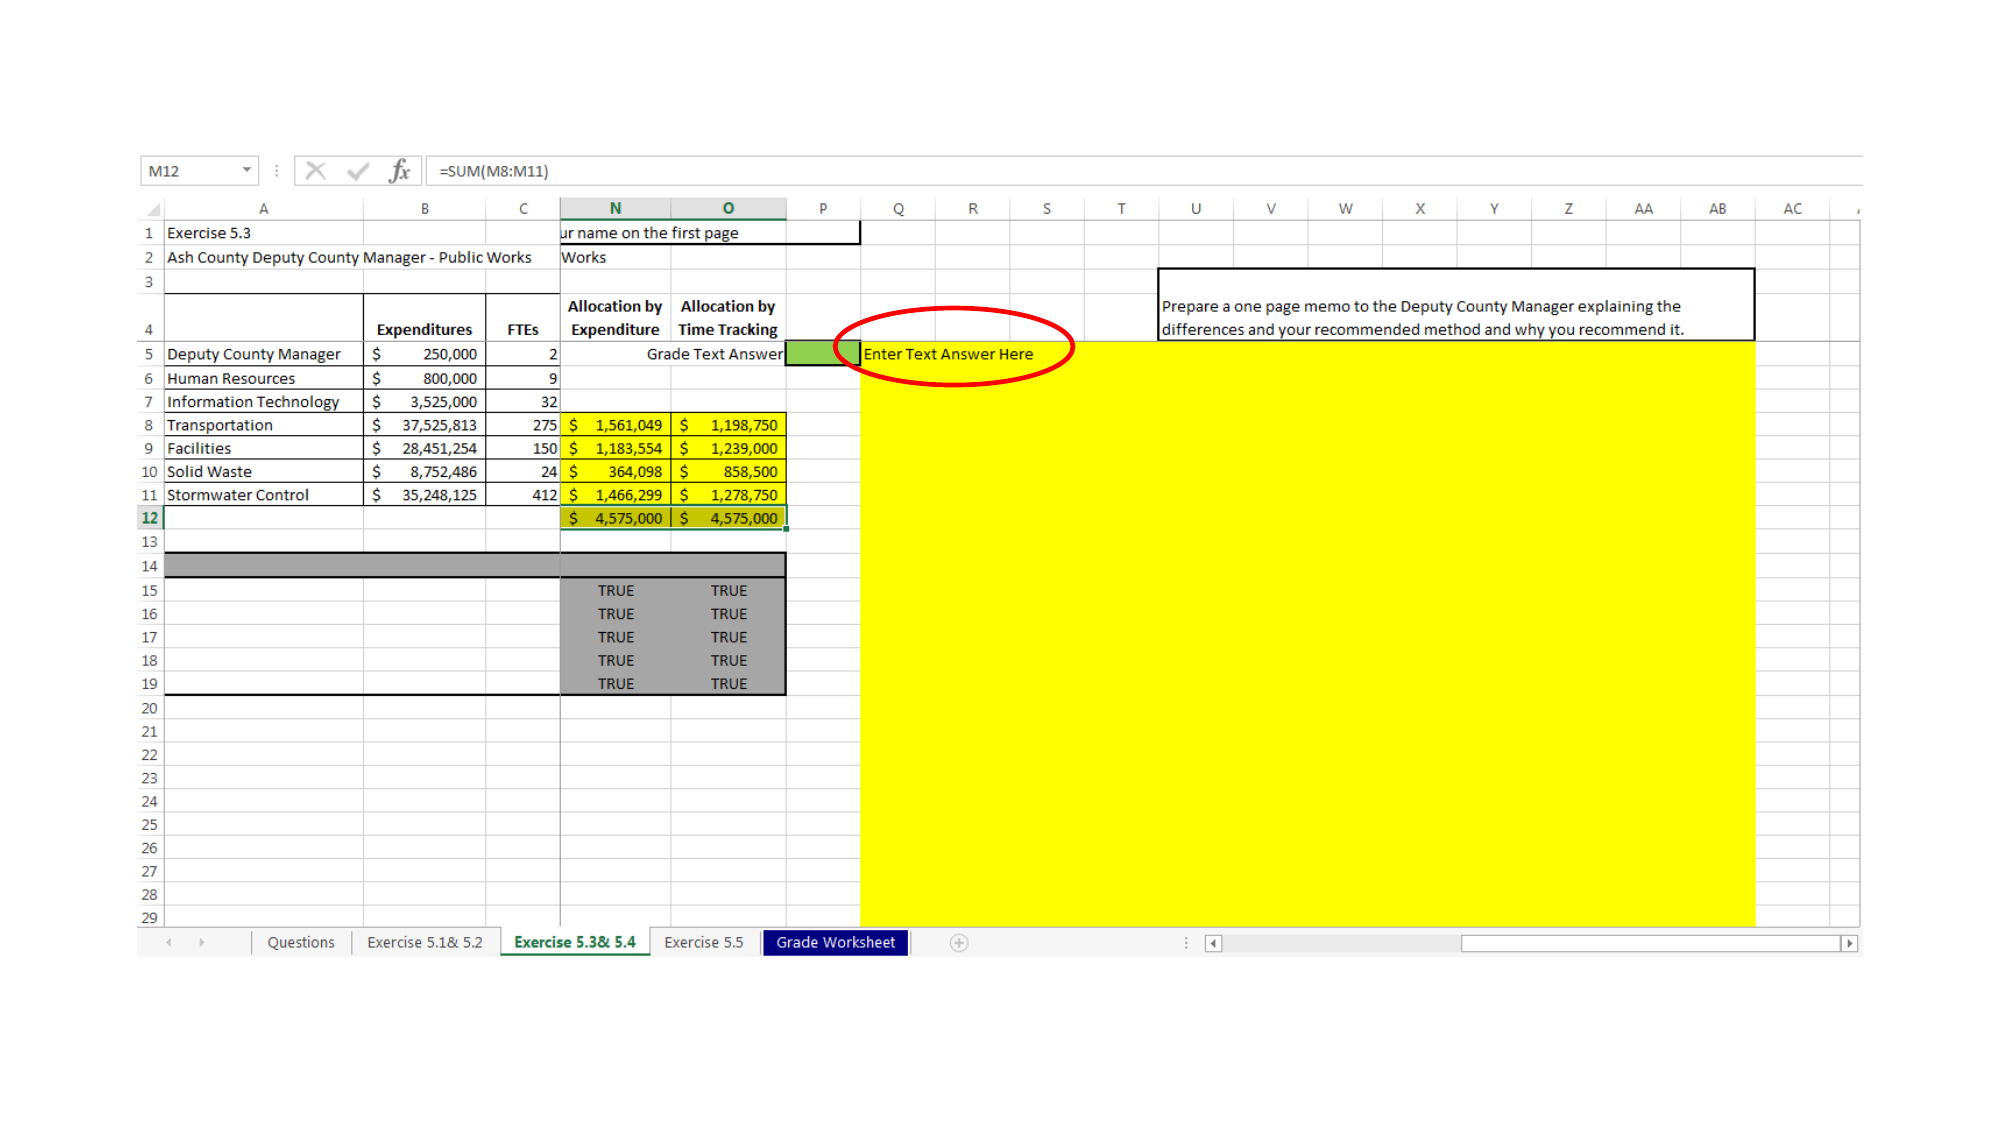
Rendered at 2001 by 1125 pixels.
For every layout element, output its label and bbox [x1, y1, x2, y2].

list [137, 144, 1863, 957]
